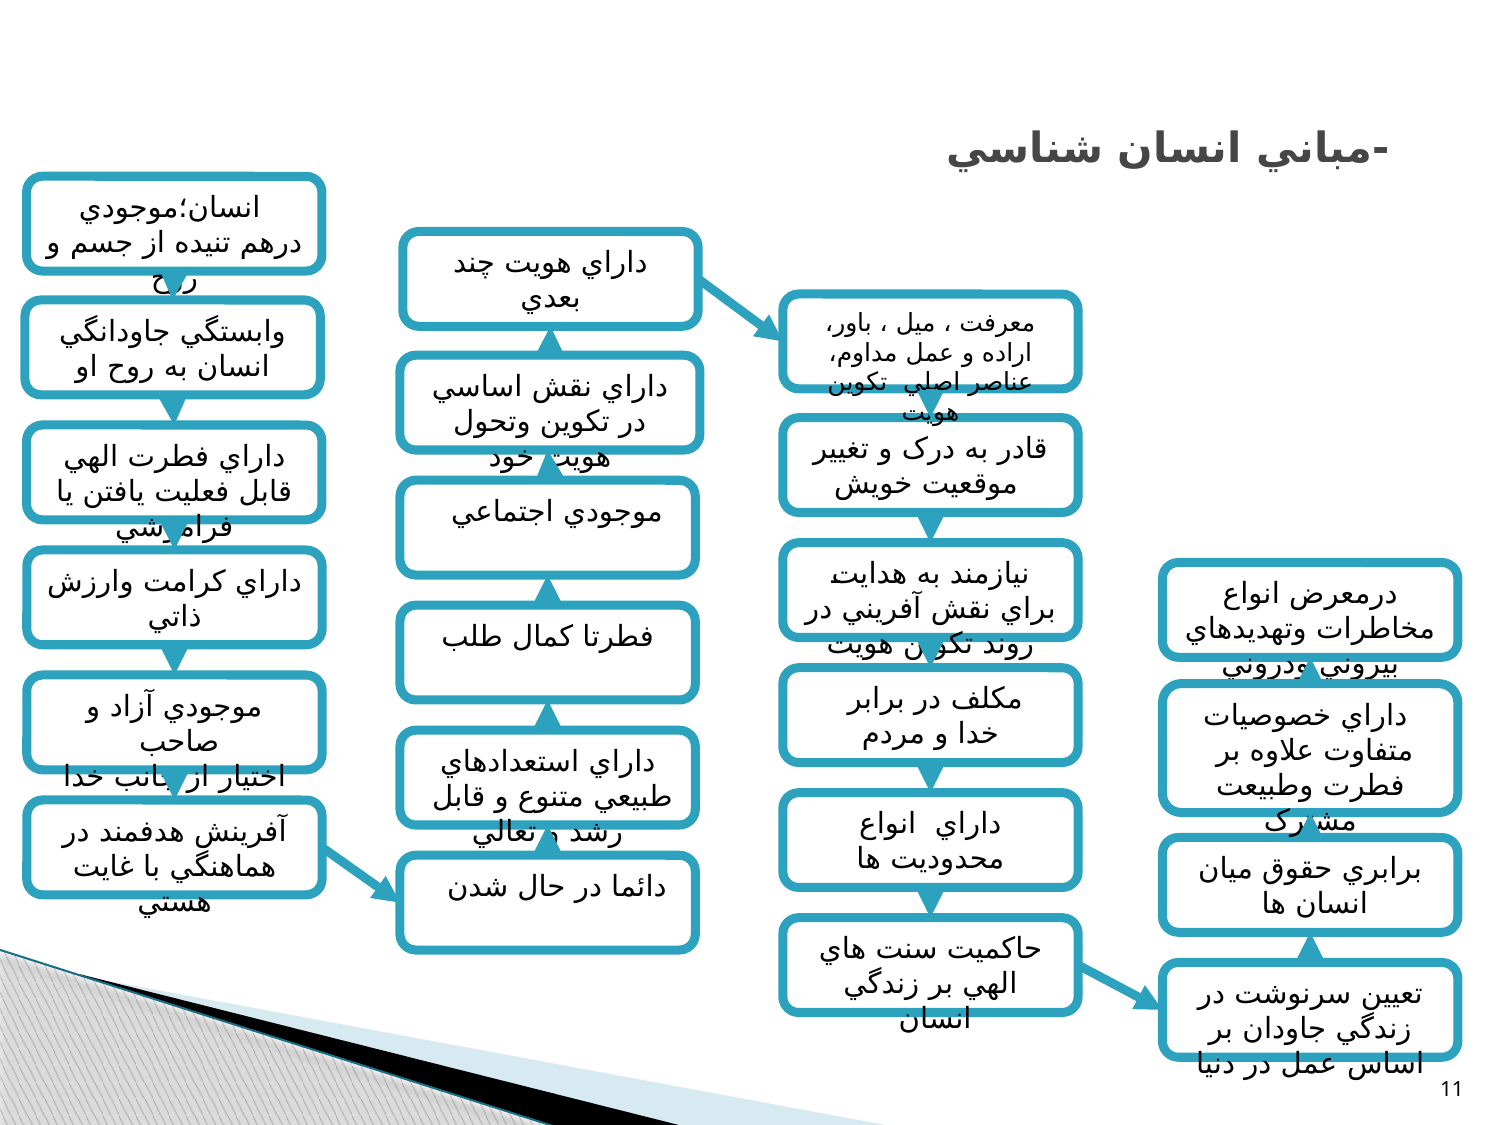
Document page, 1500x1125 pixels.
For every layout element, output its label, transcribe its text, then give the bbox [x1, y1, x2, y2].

text_box موجودي اجتماعي [395, 475, 700, 580]
text_box داراي خصوصيات متفاوت علاوه بر فطرت وطبيعت مشترک [1157, 679, 1463, 818]
text_box نيازمند به هدايت براي نقش آفريني در روند تکوين هويت [778, 538, 1083, 643]
text_box موجودي آزاد و صاحب اختيار از جانب خدا [22, 670, 327, 775]
slide_number 11 [1418, 1051, 1479, 1112]
text_box تعيين سرنوشت در زندگي جاودان بر اساس عمل در دنيا [1157, 957, 1463, 1062]
text_box مکلف در برابر خدا و مردم [778, 663, 1083, 768]
text_box داراي انواع محدوديت ها [778, 788, 1083, 892]
text_box وابستگي جاودانگي انسان به روح او [20, 295, 325, 400]
text_box قادر به درک و تغيير موقعيت خويش [778, 413, 1083, 517]
text_box فطرتا کمال طلب [395, 600, 700, 705]
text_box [1077, 964, 1163, 1010]
text_box داراي استعدادهاي طبيعي متنوع و قابل رشد و تعالي [395, 725, 700, 830]
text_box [533, 463, 565, 467]
text_box داراي نقش اساسي در تكوين وتحول هويت خود [395, 350, 705, 455]
text_box انسان؛موجودي درهم تنيده از جسم و روح [21, 171, 327, 276]
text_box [697, 278, 783, 342]
text_box داراي کرامت وارزش ذاتي [22, 545, 327, 650]
text_box داراي هويت چند بعدي [398, 226, 703, 331]
text_box حاکميت سنت هاي الهي بر زندگي انسان [778, 913, 1083, 1018]
text_box داراي فطرت الهي قابل فعليت يافتن يا فراموشي [21, 420, 327, 525]
text_box برابري حقوق ميان انسان ها [1157, 832, 1463, 937]
title -مباني انسان شناسي [75, 45, 1425, 233]
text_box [321, 847, 401, 903]
text_box آفرينش هدفمند در هماهنگي با غايت هستي [22, 795, 327, 900]
text_box معرفت ، ميل ، باور، اراده و عمل مداوم، عناصر اصلي تكوين هويت [778, 289, 1083, 394]
text_box دائما در حال شدن [395, 850, 700, 955]
text_box درمعرض انواع مخاطرات وتهديدهاي بيروني ودروني [1157, 557, 1463, 662]
